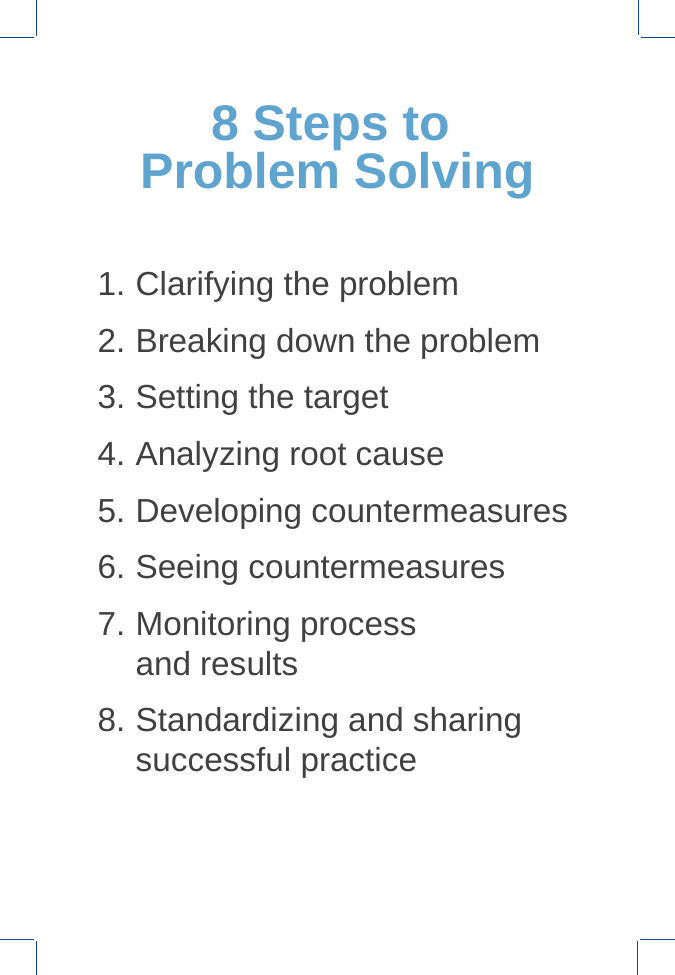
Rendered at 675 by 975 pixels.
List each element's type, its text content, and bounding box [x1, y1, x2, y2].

title 8 Steps to Problem Solving [75, 100, 600, 198]
list Clarifying the problem Breaking down the problem Setting the target Analyzing root cause Developing countermeasures Seeing countermeasures Monitoring process and results Standardizing and sharing successful practice [97, 262, 589, 909]
